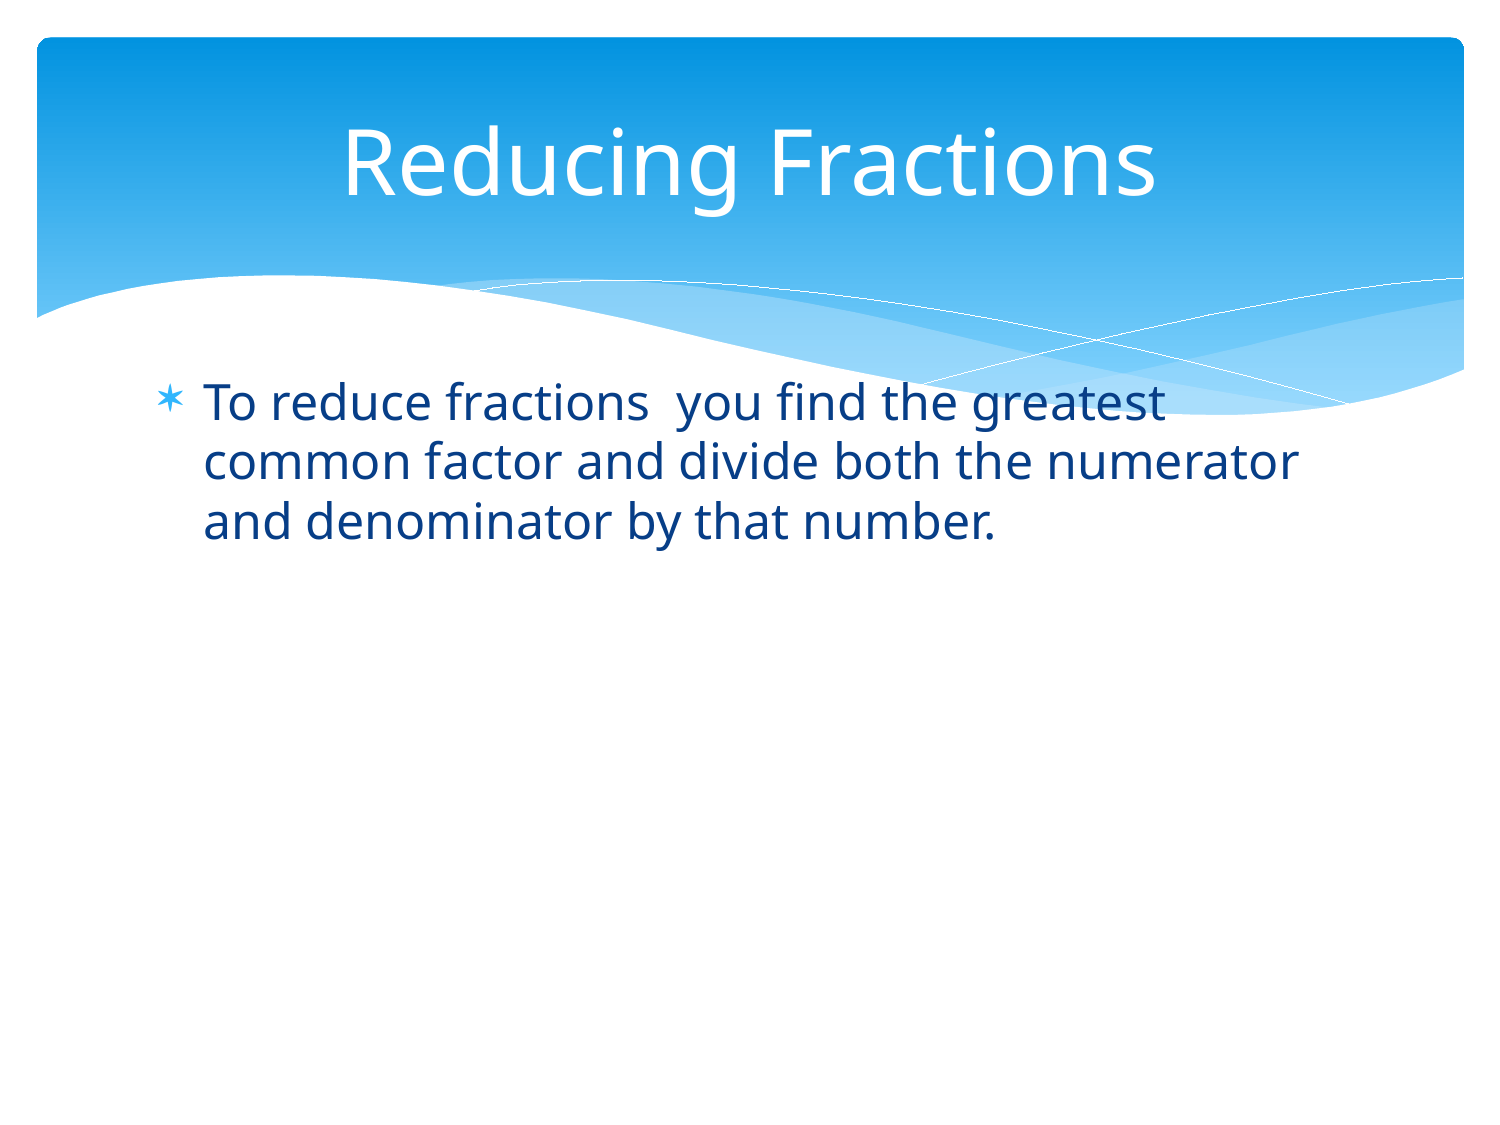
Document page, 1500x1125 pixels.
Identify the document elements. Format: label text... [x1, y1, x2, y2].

list To reduce fractions you find the greatest common factor and divide both the numerator and denominator by that number. [143, 362, 1359, 1063]
title Reducing Fractions [75, 55, 1425, 261]
